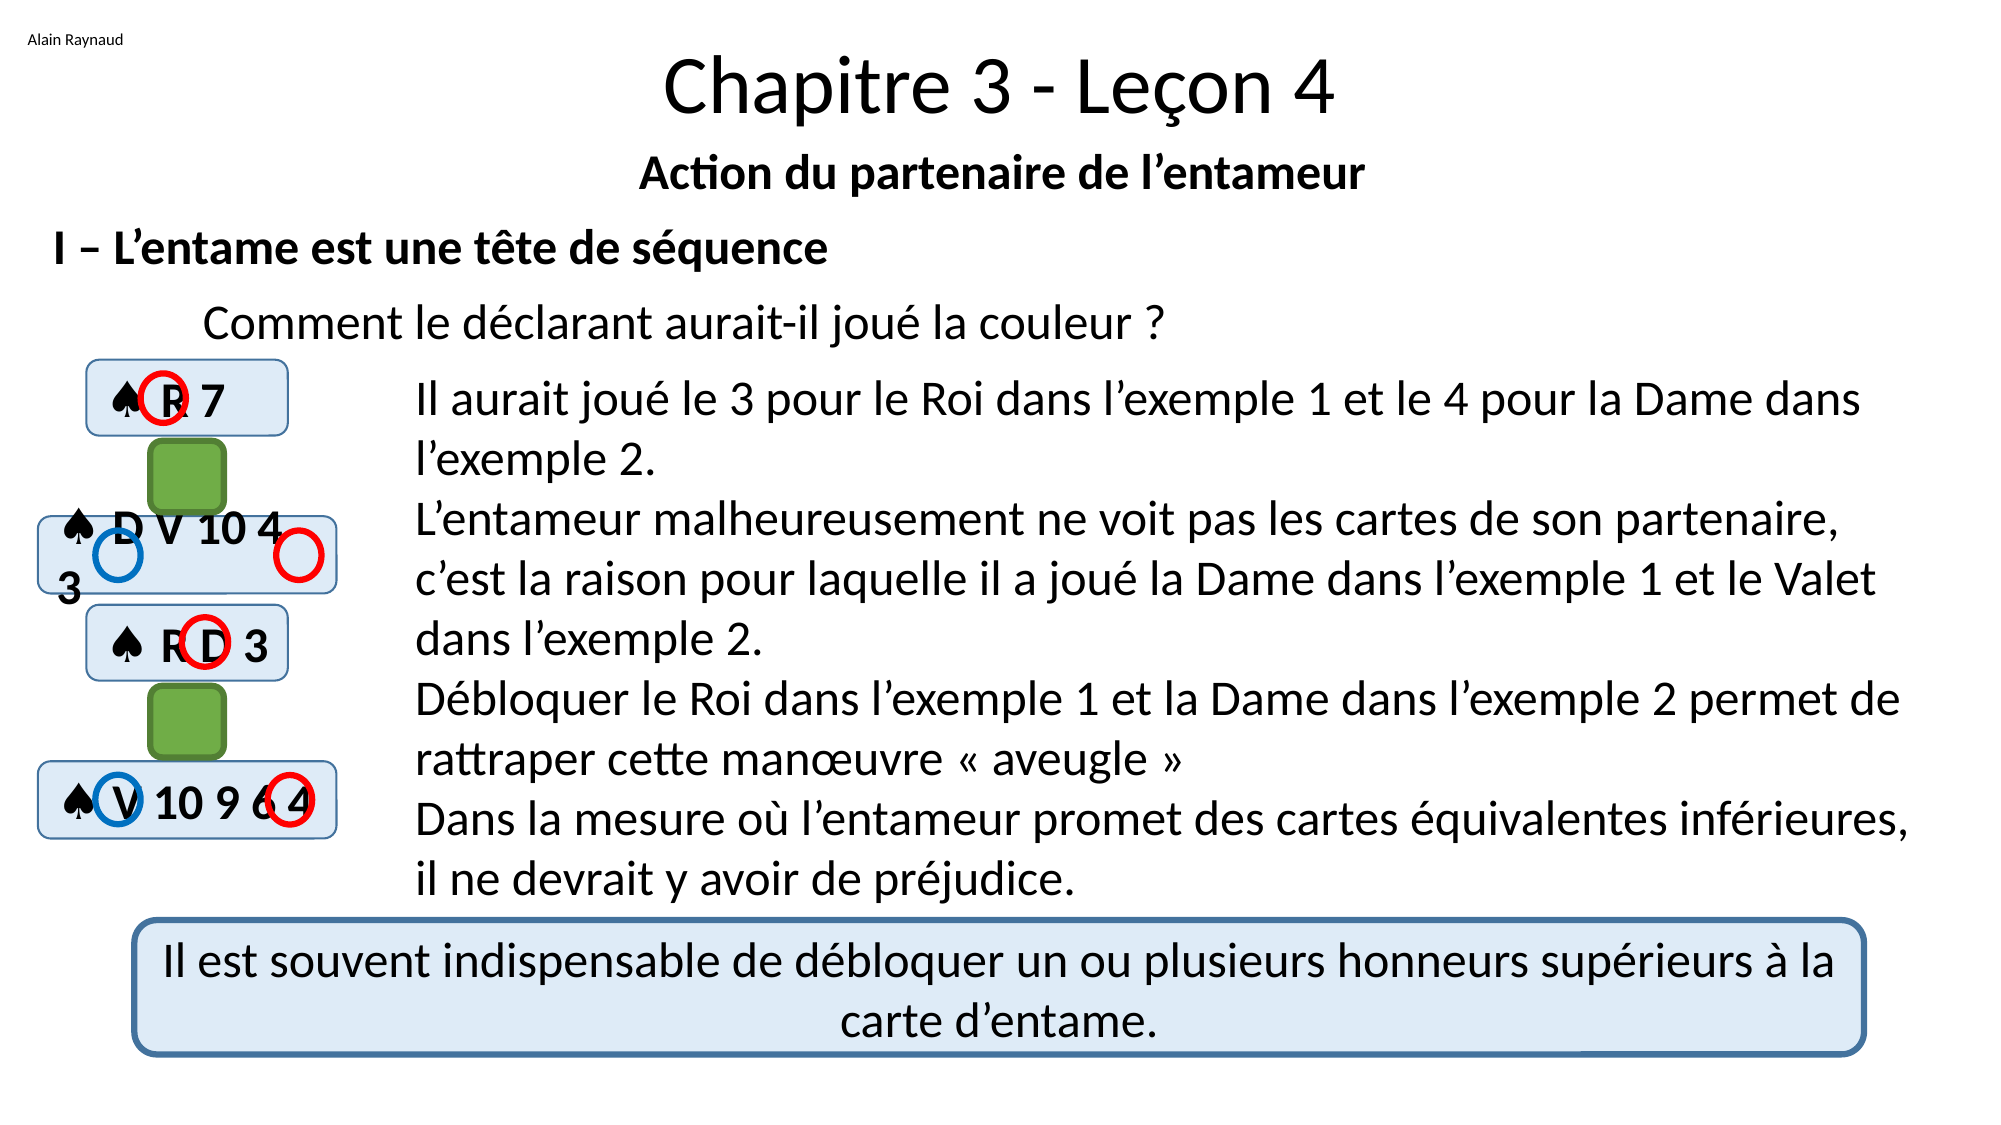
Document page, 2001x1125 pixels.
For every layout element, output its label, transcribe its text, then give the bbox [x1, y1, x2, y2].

text_box ♠ R 7 [85, 358, 289, 437]
text_box [275, 529, 323, 582]
text_box ♠ R D 3 [85, 603, 289, 682]
text_box Il est souvent indispensable de débloquer un ou plusieurs honneurs supérieurs à la carte d’entame. [133, 919, 1866, 1056]
title Chapitre 3 - Leçon 4 [249, 38, 1750, 139]
text_box [149, 684, 225, 759]
text_box ♠ V 10 9 6 4 [36, 760, 338, 840]
text_box [266, 774, 314, 826]
text_box Alain Raynaud [12, 21, 147, 57]
text_box [180, 616, 230, 668]
subtitle Action du partenaire de l’entameur I – L’entame est une tête de séquence Comment le déclarant aurait-il joué la couleur ? [37, 139, 1968, 1088]
text_box ♠ D V 10 4 3 [36, 515, 338, 595]
text_box [94, 773, 142, 826]
text_box [139, 372, 187, 424]
text_box Il aurait joué le 3 pour le Roi dans l’exemple 1 et le 4 pour la Dame dans l’exemple 2. L’entameur malheureusement ne voit pas les cartes de son partenaire, c’est la raison pour laquelle il a joué la Dame dans l’exemple 1 et le Valet dans l’exemple 2. Débloquer le Roi dans l’exemple 1 et la Dame dans l’exemple 2 permet de rattraper cette manœuvre « aveugle » Dans la mesure où l’entameur promet des cartes équivalentes inférieures, il ne devrait y avoir de préjudice. [400, 358, 1938, 914]
text_box [149, 439, 225, 514]
text_box [94, 529, 142, 582]
